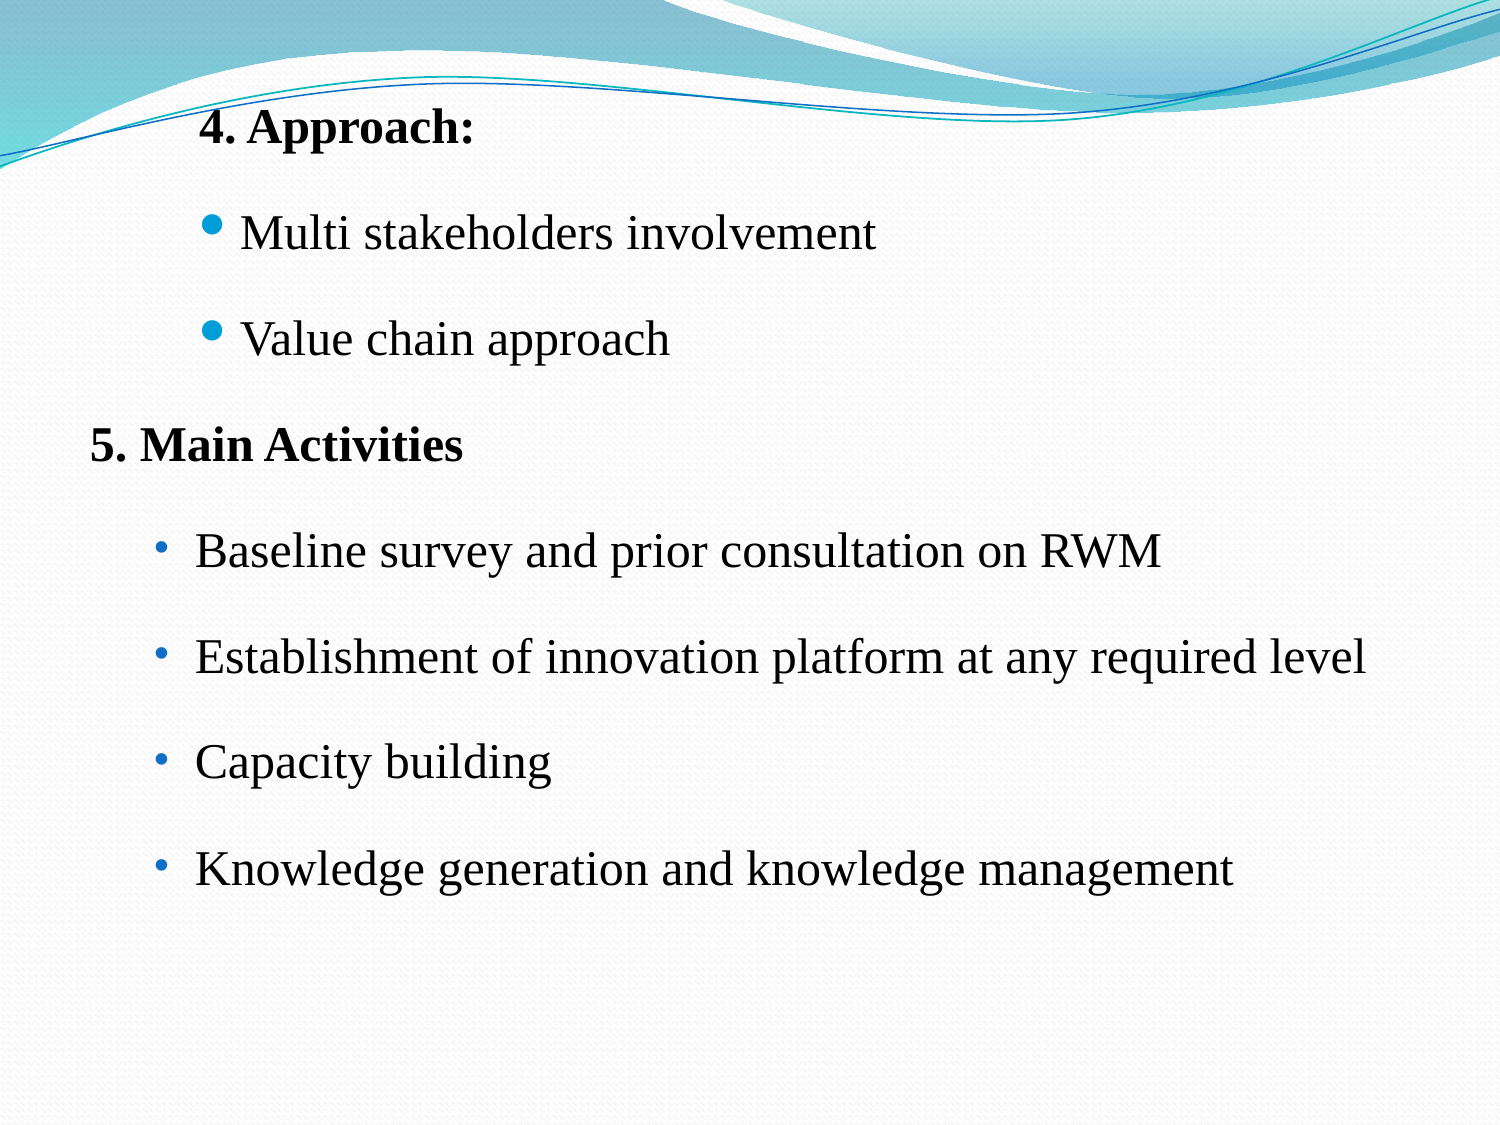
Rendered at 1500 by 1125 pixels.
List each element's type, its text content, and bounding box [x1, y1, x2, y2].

list 4. Approach: Multi stakeholders involvement Value chain approach 5. Main Activities Baseline survey and prior consultation on RWM Establishment of innovation platform at any required level Capacity building Knowledge generation and knowledge management [75, 50, 1425, 1088]
